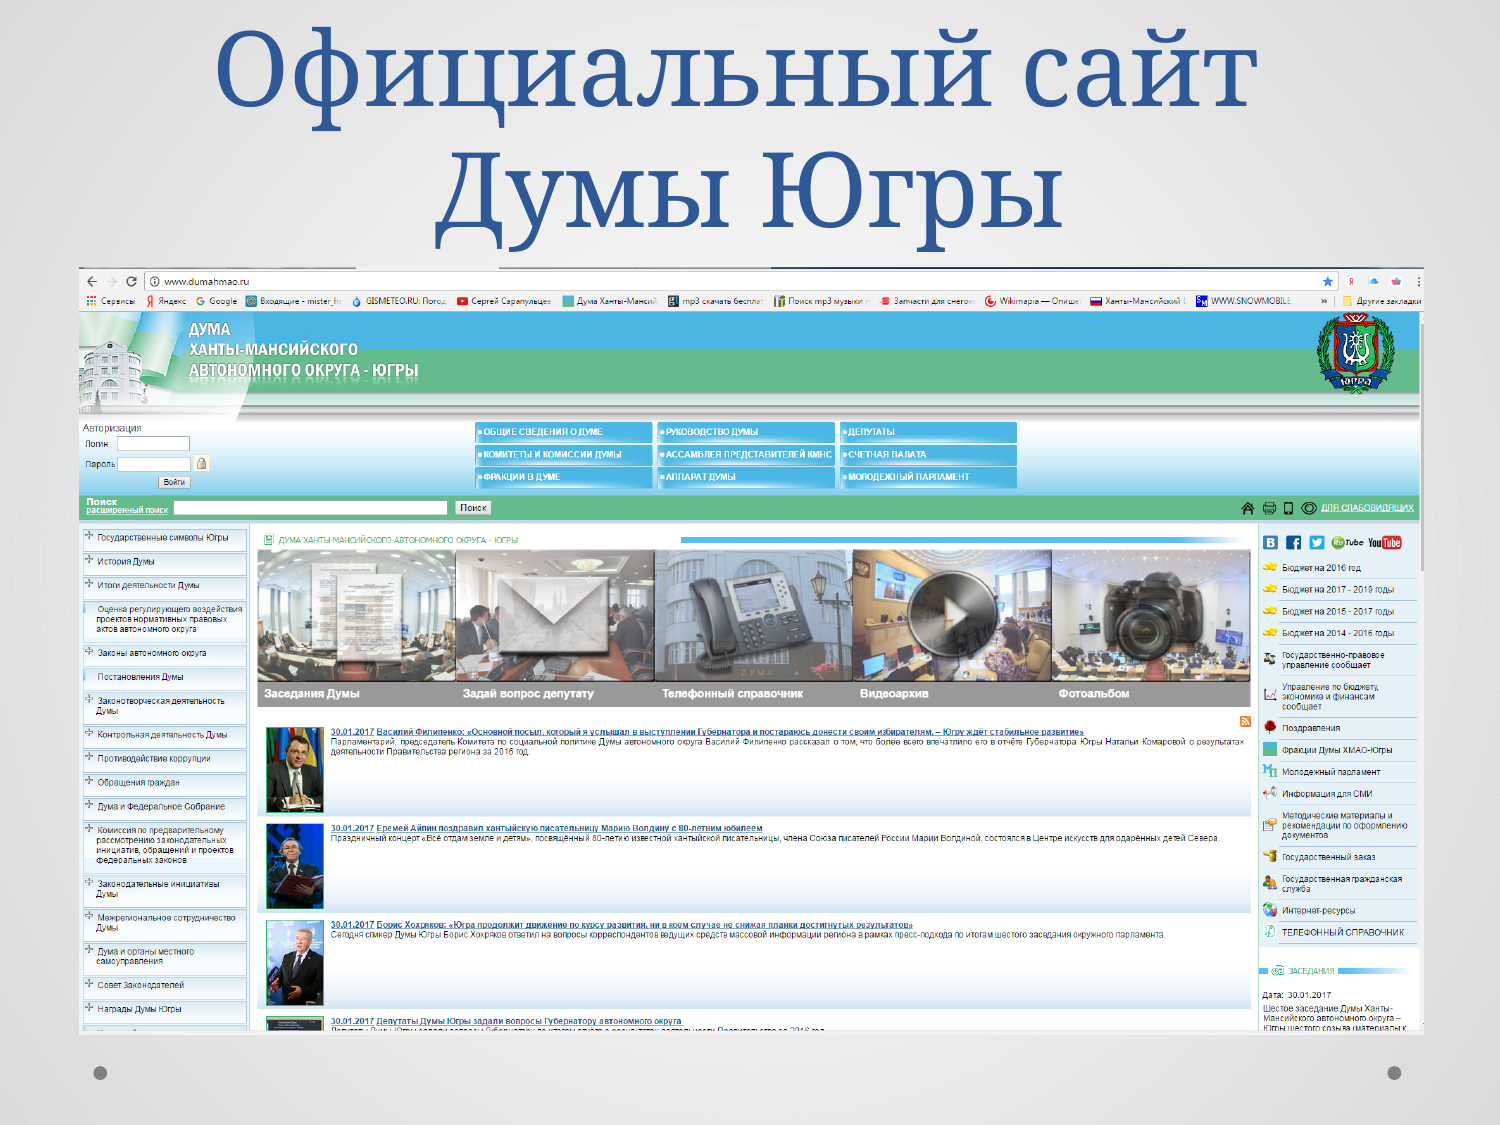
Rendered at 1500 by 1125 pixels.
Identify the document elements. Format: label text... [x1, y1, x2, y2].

title Официальный сайт Думы Югры [75, 19, 1425, 256]
picture [79, 266, 1425, 1036]
